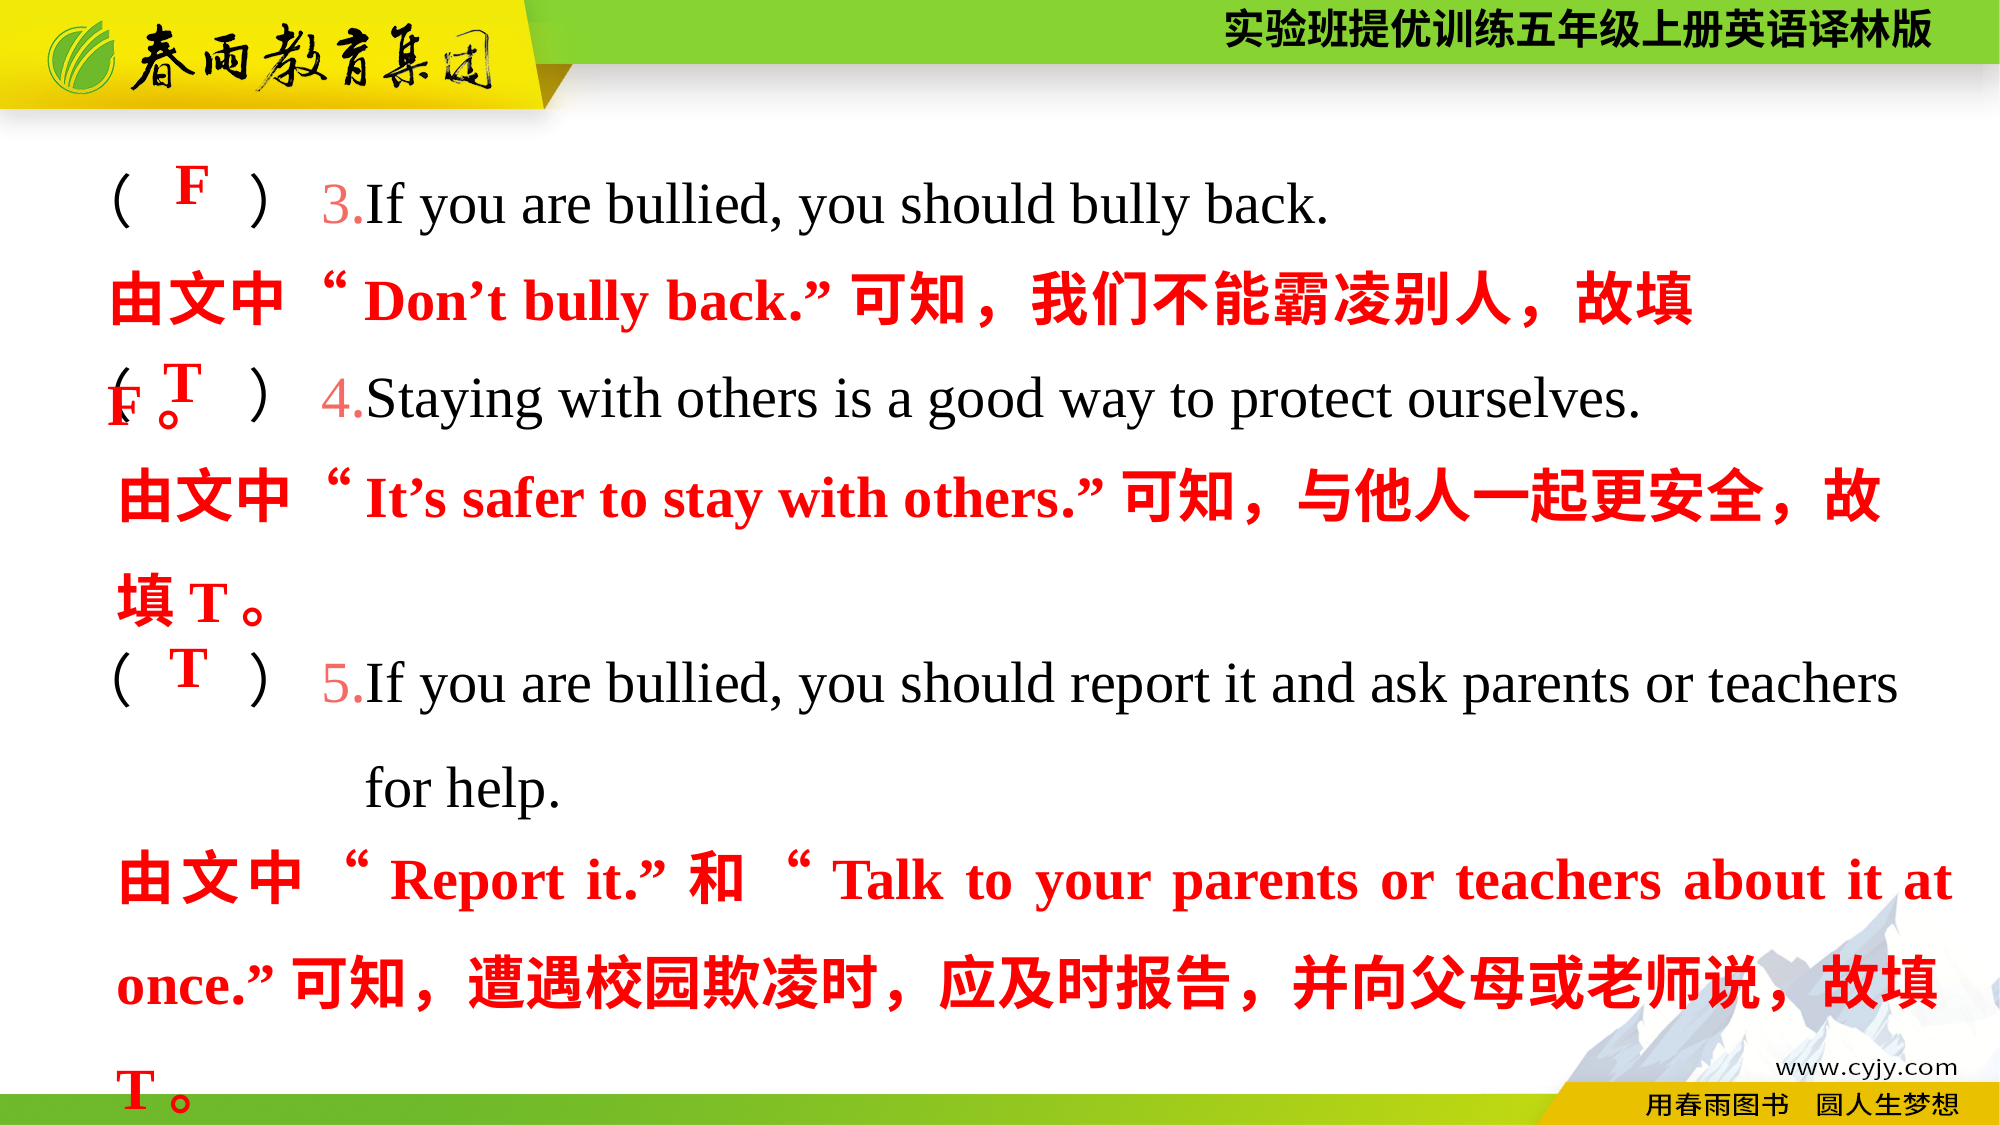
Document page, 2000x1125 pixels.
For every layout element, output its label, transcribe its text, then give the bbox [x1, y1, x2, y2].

list （ ）3.If you are bullied, you should bully back. （ ）4.Staying with others is a good way to protect ourselves. （ ）5.If you are bullied, you should report it and ask parents or teachers for help. [59, 122, 1944, 835]
text_box F [160, 138, 226, 224]
text_box 由文中“Report it.”和“Talk to your parents or teachers about it at once.”可知，遭遇校园欺凌时，应及时报告，并向父母或老师说，故填T。 [102, 798, 1969, 1125]
text_box 由文中“It’s safer to stay with others.”可知，与他人一起更安全，故填T。 [102, 416, 1898, 642]
picture [0, 0, 2000, 1125]
text_box 由文中“Don’t bully back.”可知，我们不能霸凌别人，故填F。 [93, 219, 1724, 445]
text_box T [154, 621, 224, 707]
text_box T [148, 336, 217, 422]
